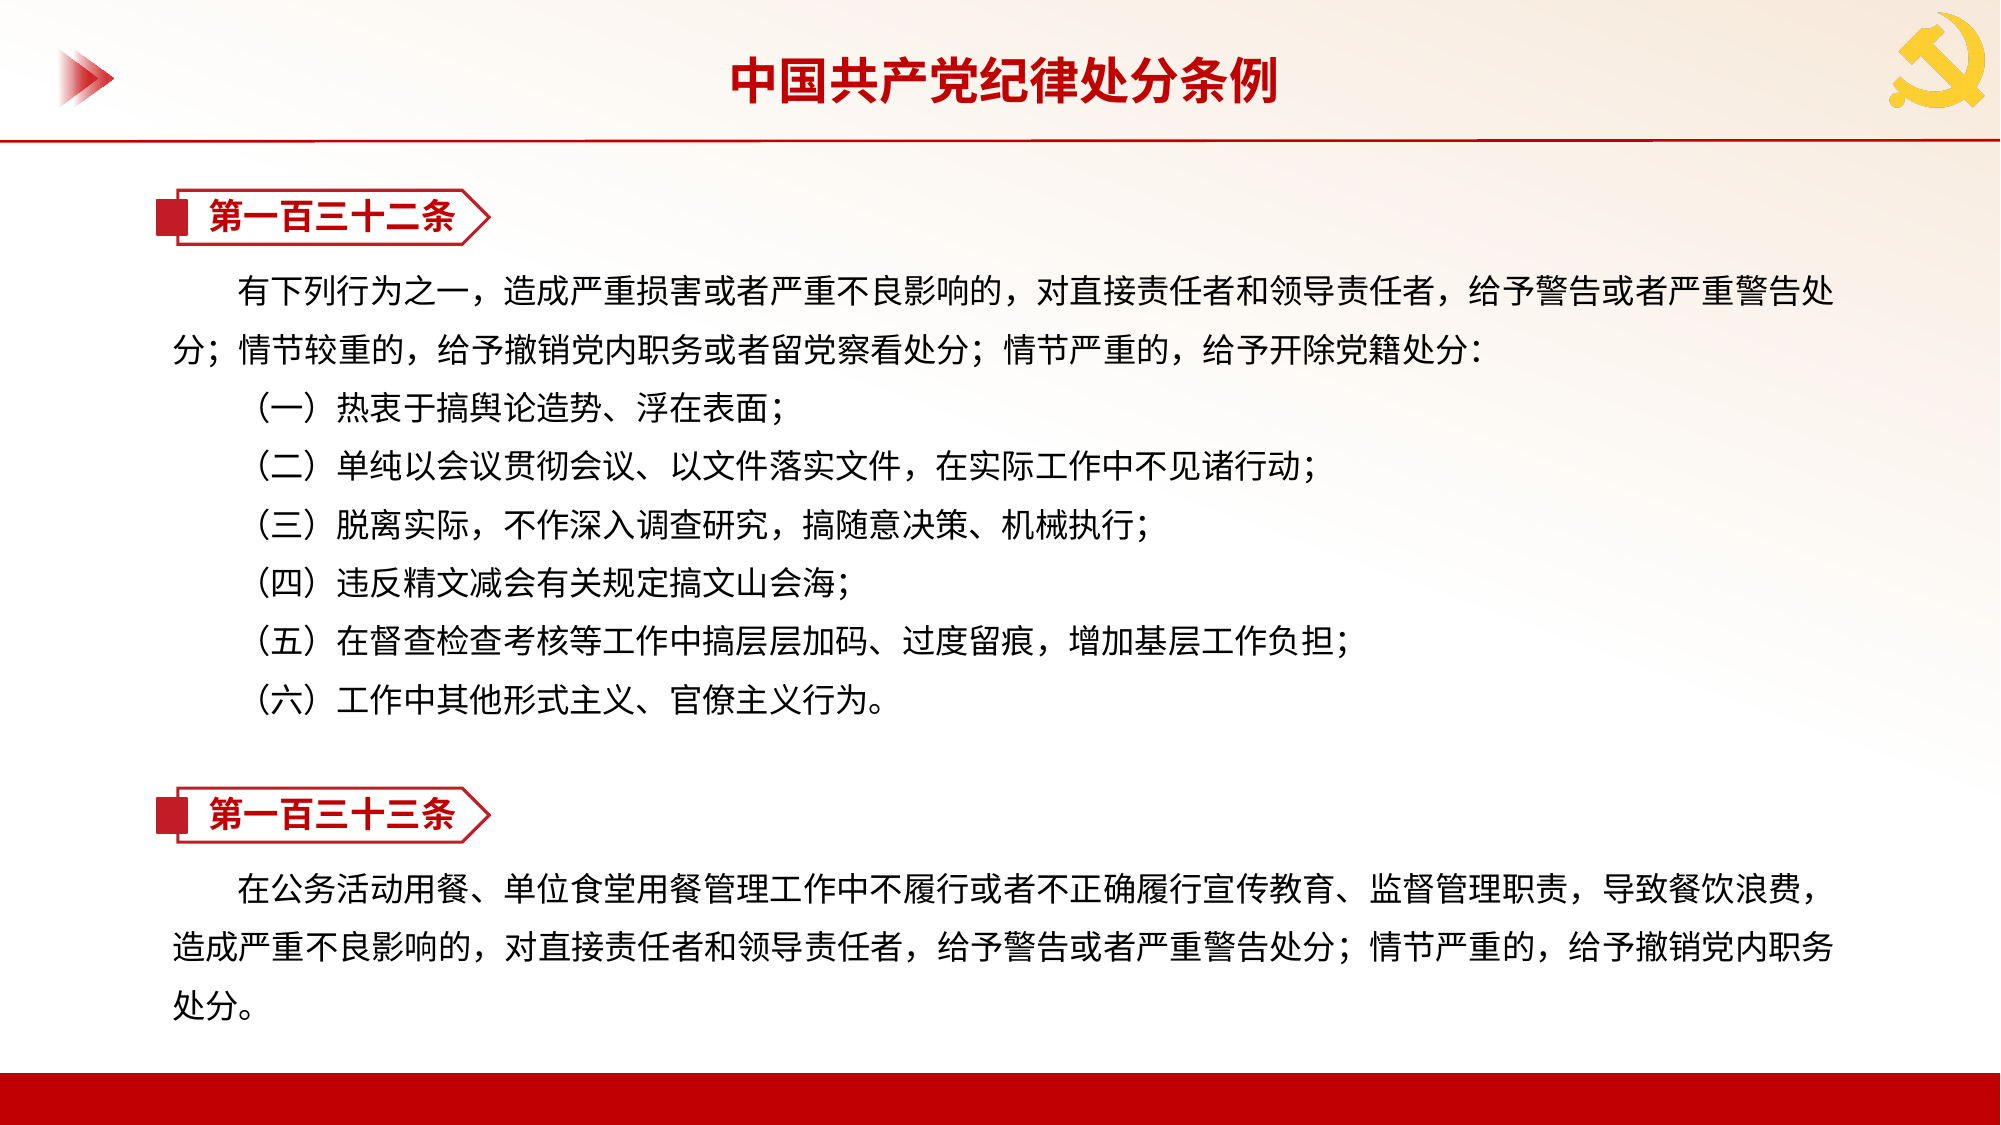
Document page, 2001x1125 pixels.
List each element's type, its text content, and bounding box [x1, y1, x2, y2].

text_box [156, 187, 490, 245]
text_box 中国共产党纪律处分条例 [303, 29, 1705, 117]
text_box 在公务活动用餐、单位食堂用餐管理工作中不履行或者不正确履行宣传教育、监督管理职责，导致餐饮浪费，造成严重不良影响的，对直接责任者和领导责任者，给予警告或者严重警告处分；情节严重的，给予撤销党内职务处分。 [157, 842, 1850, 924]
text_box [0, 1072, 2000, 1125]
text_box 有下列行为之一，造成严重损害或者严重不良影响的，对直接责任者和领导责任者，给予警告或者严重警告处分；情节较重的，给予撤销党内职务或者留党察看处分；情节严重的，给予开除党籍处分： （一）热衷于搞舆论造势、浮在表面； （二）单纯以会议贯彻会议、以文件落实文件，在实际工作中不见诸行动； （三）脱离实际，不作深入调查研究，搞随意决策、机械执行； （四）违反精文减会有关规定搞文山会海； （五）在督查检查考核等工作中搞层层加码、过度留痕，增加基层工作负担； （六）工作中其他形式主义、官僚主义行为。 [157, 244, 1850, 326]
picture [1889, 12, 1985, 108]
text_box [156, 784, 490, 843]
